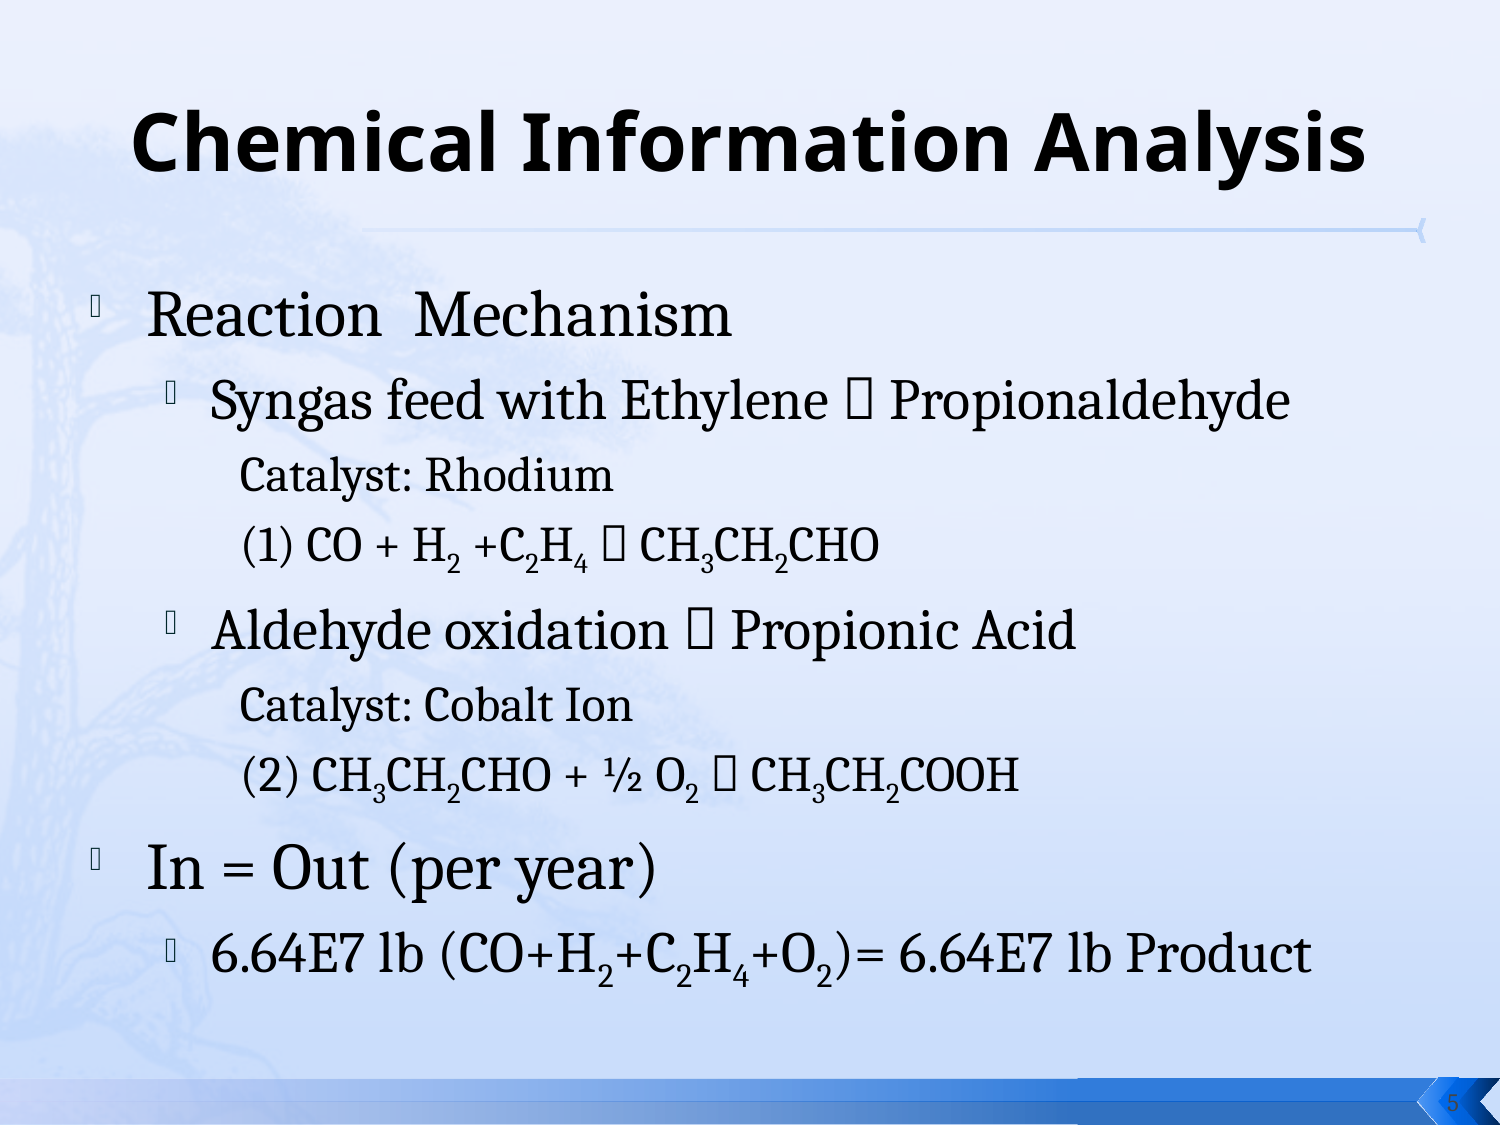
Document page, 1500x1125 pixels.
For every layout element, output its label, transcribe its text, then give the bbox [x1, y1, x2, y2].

title Chemical Information Analysis [75, 45, 1425, 233]
slide_number 5 [1406, 1077, 1500, 1125]
list Reaction Mechanism Syngas feed with Ethylene  Propionaldehyde Catalyst: Rhodium (1) CO + H2 +C2H4  CH3CH2CHO Aldehyde oxidation  Propionic Acid Catalyst: Cobalt Ion (2) CH3CH2CHO + ½ O2  CH3CH2COOH In = Out (per year) 6.64E7 lb (CO+H2+C2H4+O2)= 6.64E7 lb Product [75, 262, 1425, 1005]
